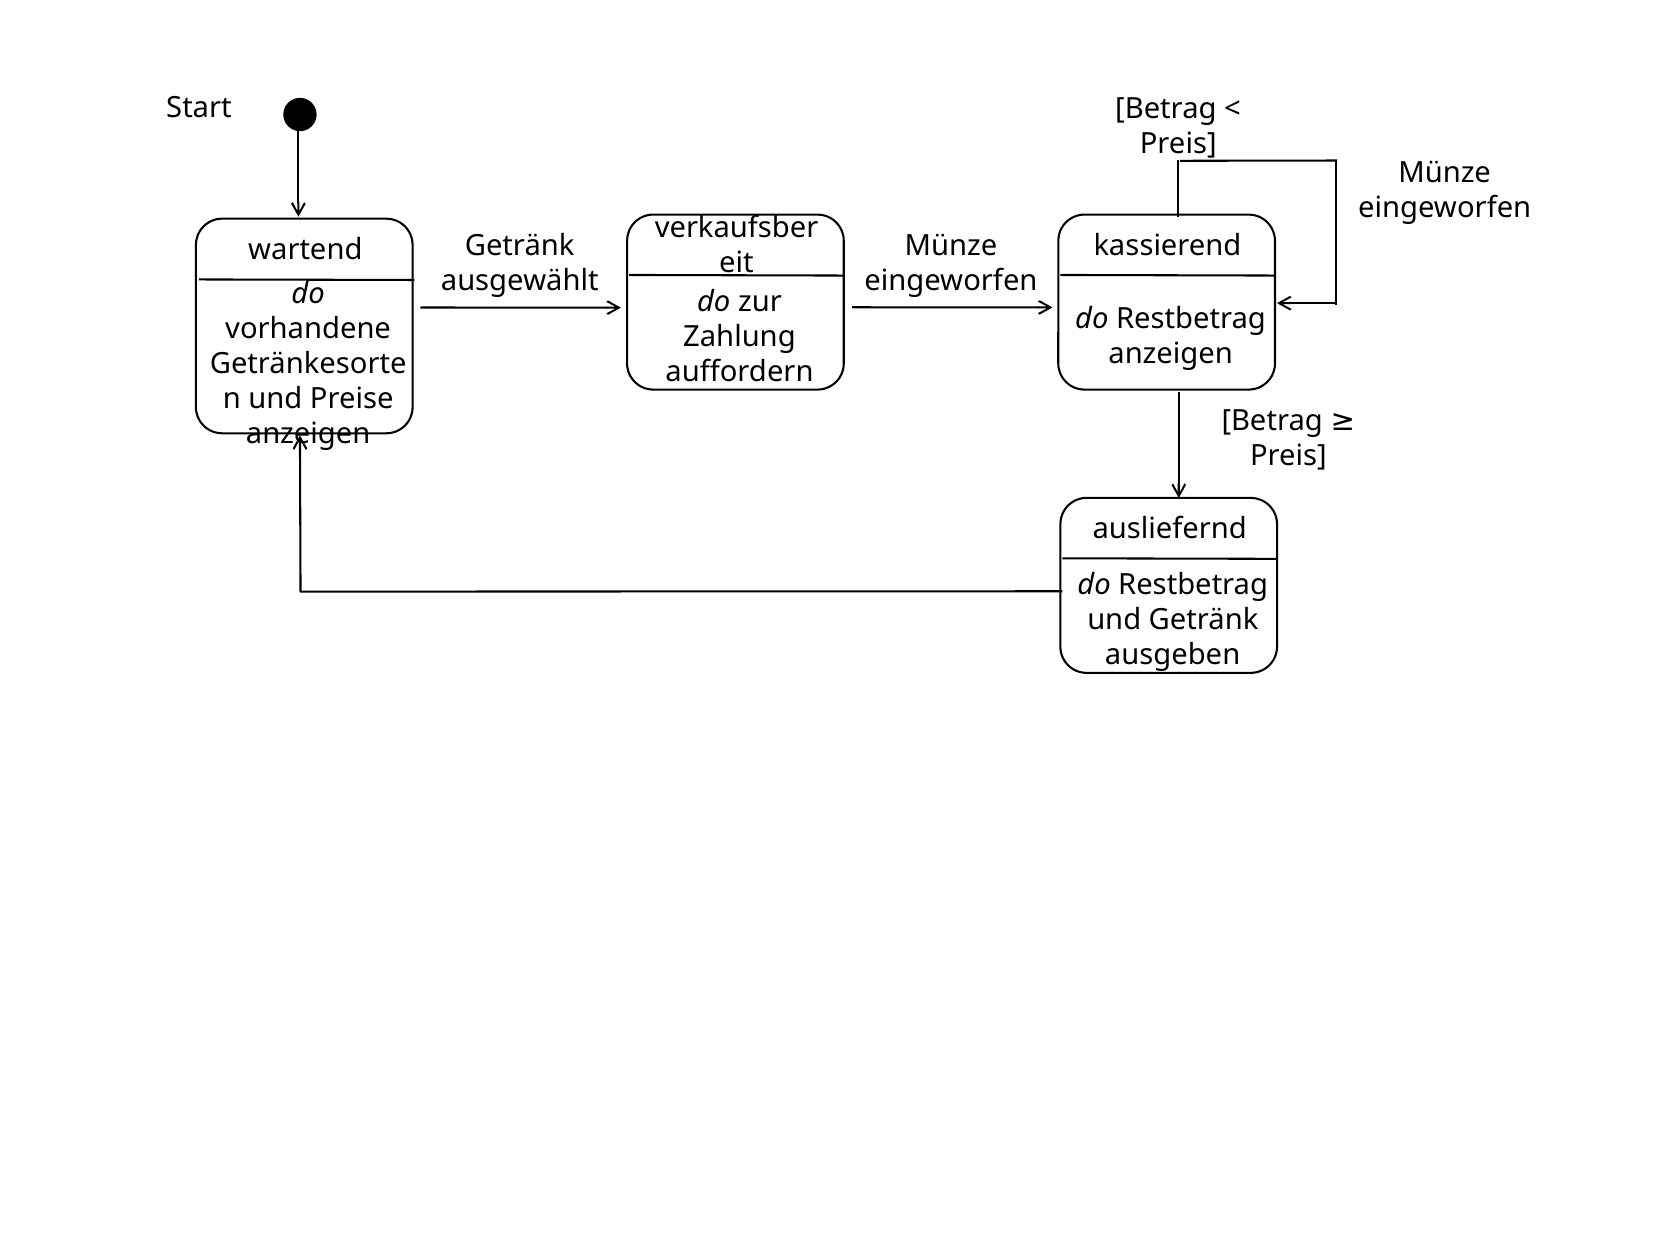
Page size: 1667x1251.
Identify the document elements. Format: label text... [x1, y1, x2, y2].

text_box [420, 300, 621, 315]
text_box do Restbetrag anzeigen [1064, 268, 1277, 400]
text_box [832, 218, 844, 268]
text_box [291, 110, 306, 217]
text_box [Betrag < Preis] [1068, 85, 1288, 163]
text_box verkaufsbereit [641, 218, 832, 268]
text_box do vorhandene Getränkesorten und Preise anzeigen [202, 272, 415, 450]
text_box Start [104, 81, 294, 132]
text_box Getränk ausgewählt [424, 222, 615, 300]
text_box do zur Zahlung auffordern [633, 268, 846, 400]
text_box Münze eingeworfen [856, 222, 1046, 300]
text_box [1263, 218, 1276, 268]
text_box [292, 435, 308, 591]
text_box [1171, 475, 1187, 498]
text_box kassierend [1072, 218, 1263, 268]
text_box [195, 218, 413, 424]
text_box Münze eingeworfen [1349, 150, 1540, 228]
text_box wartend [210, 222, 400, 272]
text_box [Betrag ≥ Preis] [1179, 397, 1398, 475]
text_box [852, 300, 1053, 315]
text_box do Restbetrag und Getränk ausgeben [1066, 552, 1280, 684]
text_box ausliefernd [1074, 502, 1265, 552]
text_box [1060, 497, 1278, 663]
text_box [627, 214, 831, 380]
text_box [294, 99, 315, 130]
text_box [1058, 214, 1262, 380]
